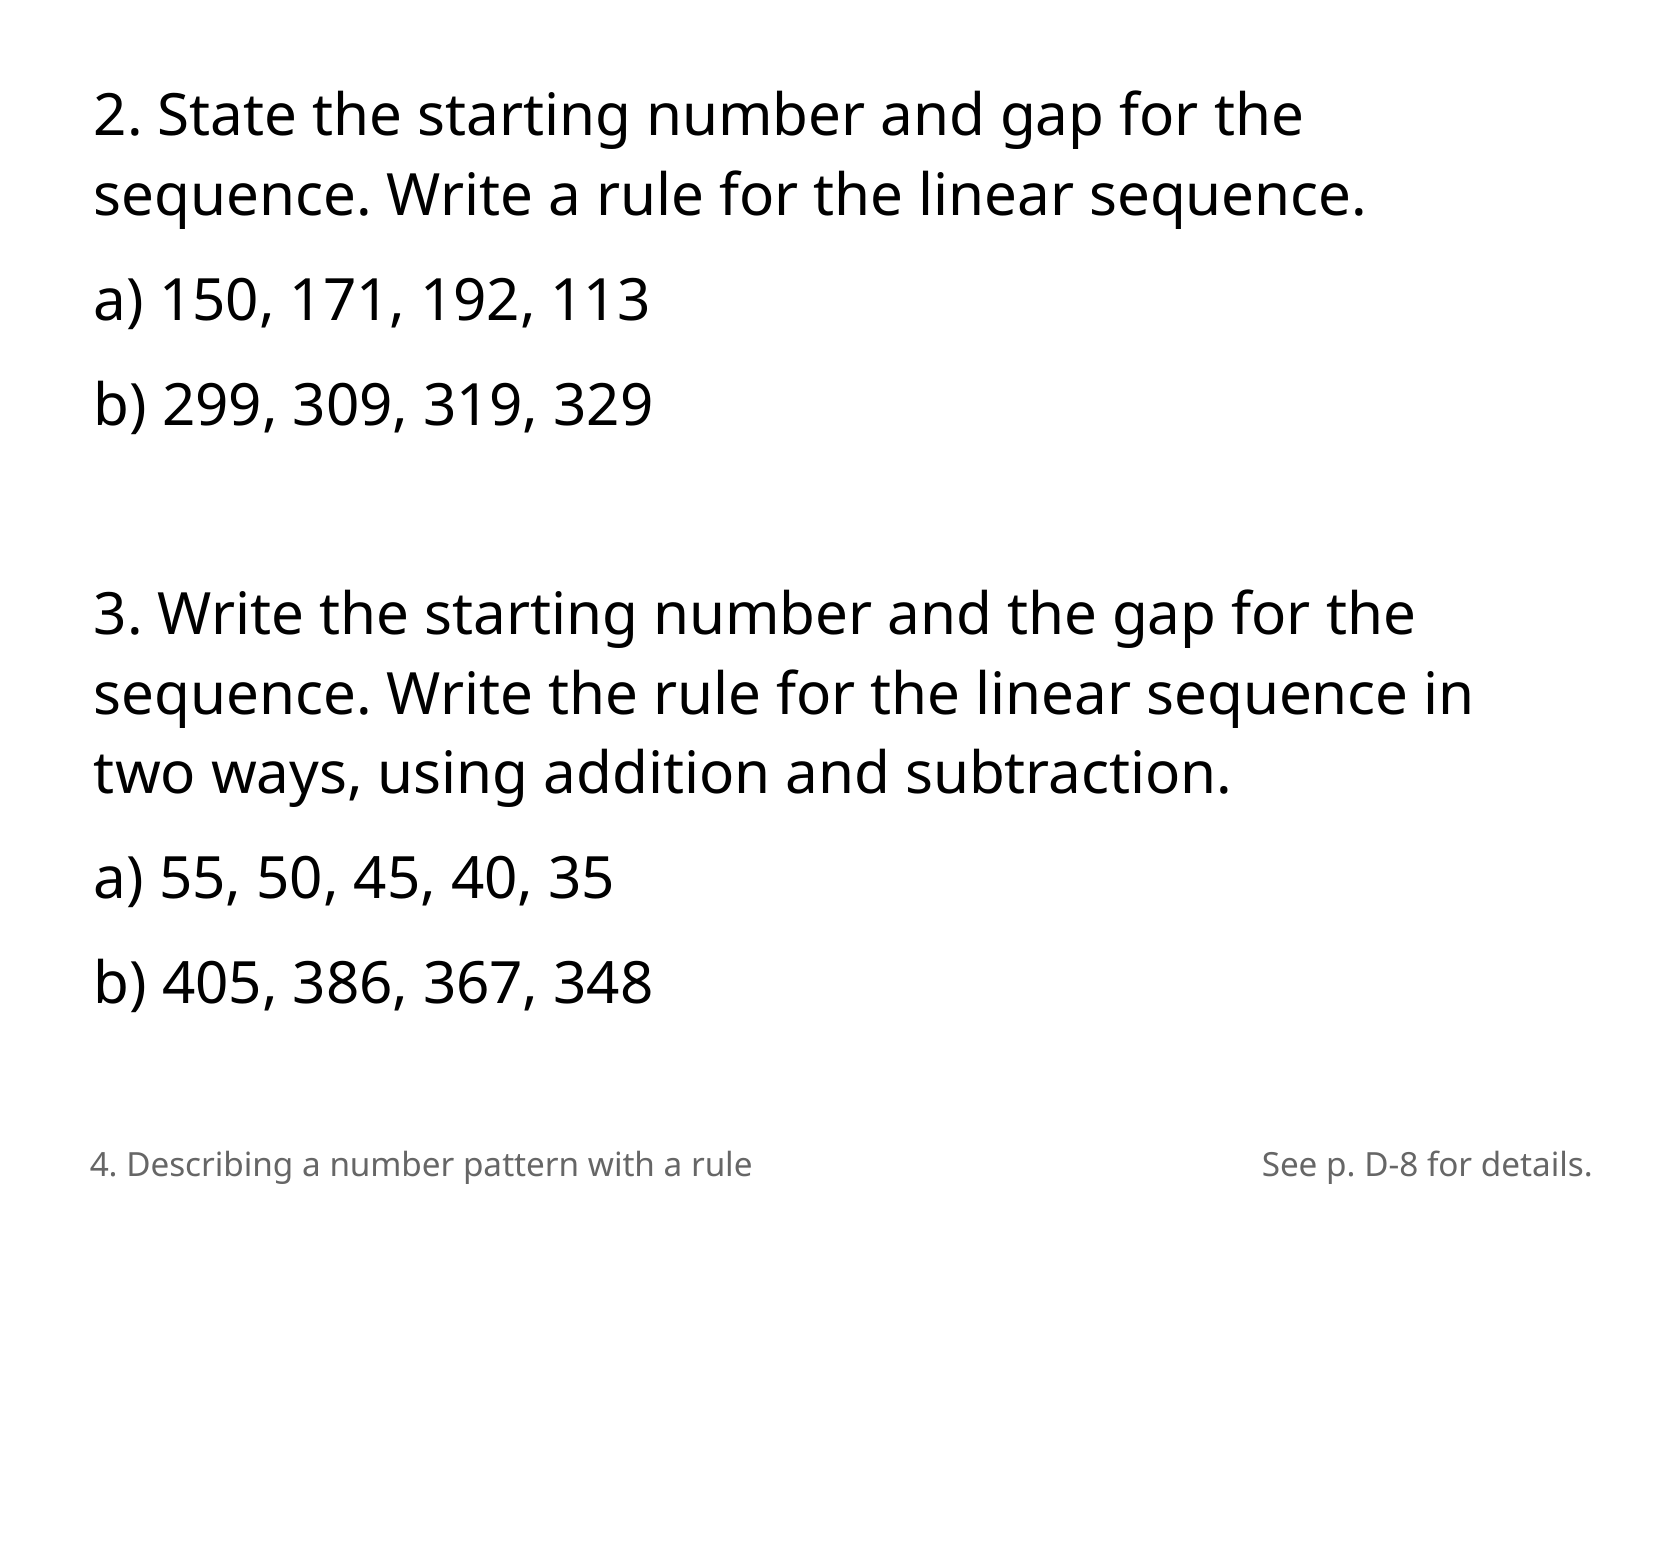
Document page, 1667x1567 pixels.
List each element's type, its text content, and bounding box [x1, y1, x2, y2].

text_box See p. D-8 for details. [1051, 1135, 1608, 1190]
text_box 4. Describing a number pattern with a rule [74, 1135, 1003, 1190]
text_box 2. State the starting number and gap for the sequence. Write a rule for the linear sequence. a) 150, 171, 192, 113 b) 299, 309, 319, 329 3. Write the starting number and the gap for the sequence. Write the rule for the linear sequence in two ways, using addition and subtraction. a) 55, 50, 45, 40, 35 b) 405, 386, 367, 348 [79, 60, 1601, 1023]
